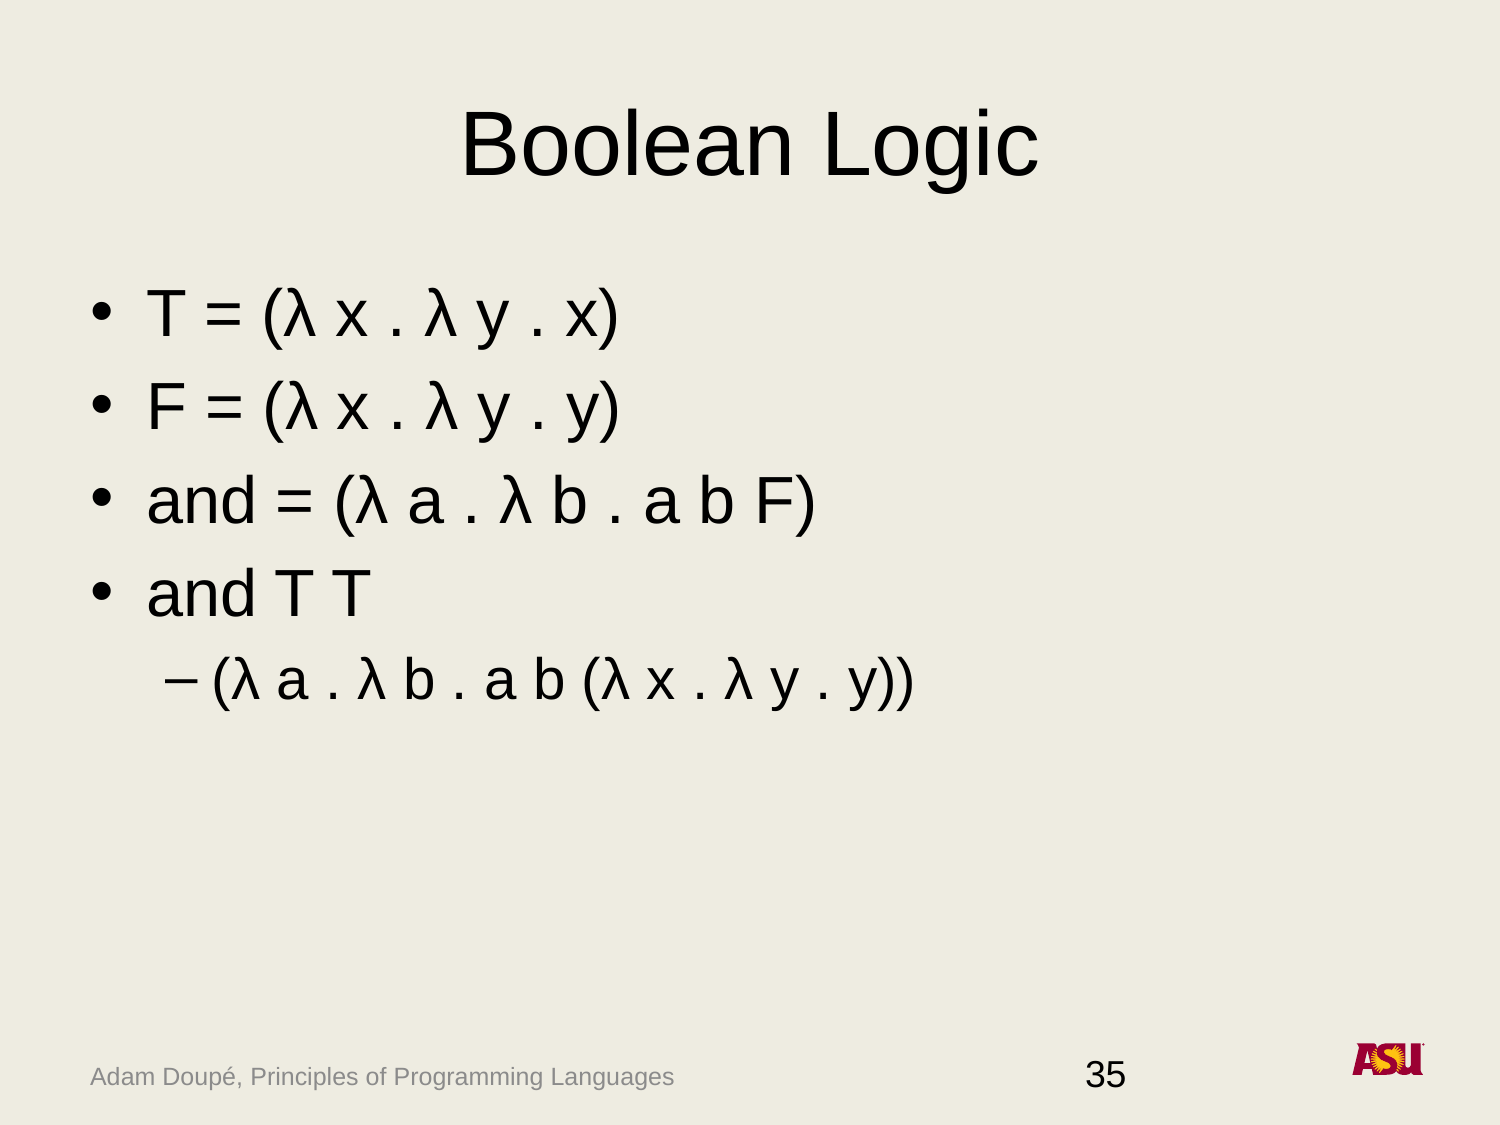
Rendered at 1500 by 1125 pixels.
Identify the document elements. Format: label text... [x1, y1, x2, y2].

list T = (λ x . λ y . x) F = (λ x . λ y . y) and = (λ a . λ b . a b F) and T T (λ a . λ b . a b (λ x . λ y . y)) [75, 262, 1425, 1005]
title Boolean Logic [75, 45, 1425, 233]
slide_number 35 [1070, 1042, 1421, 1103]
